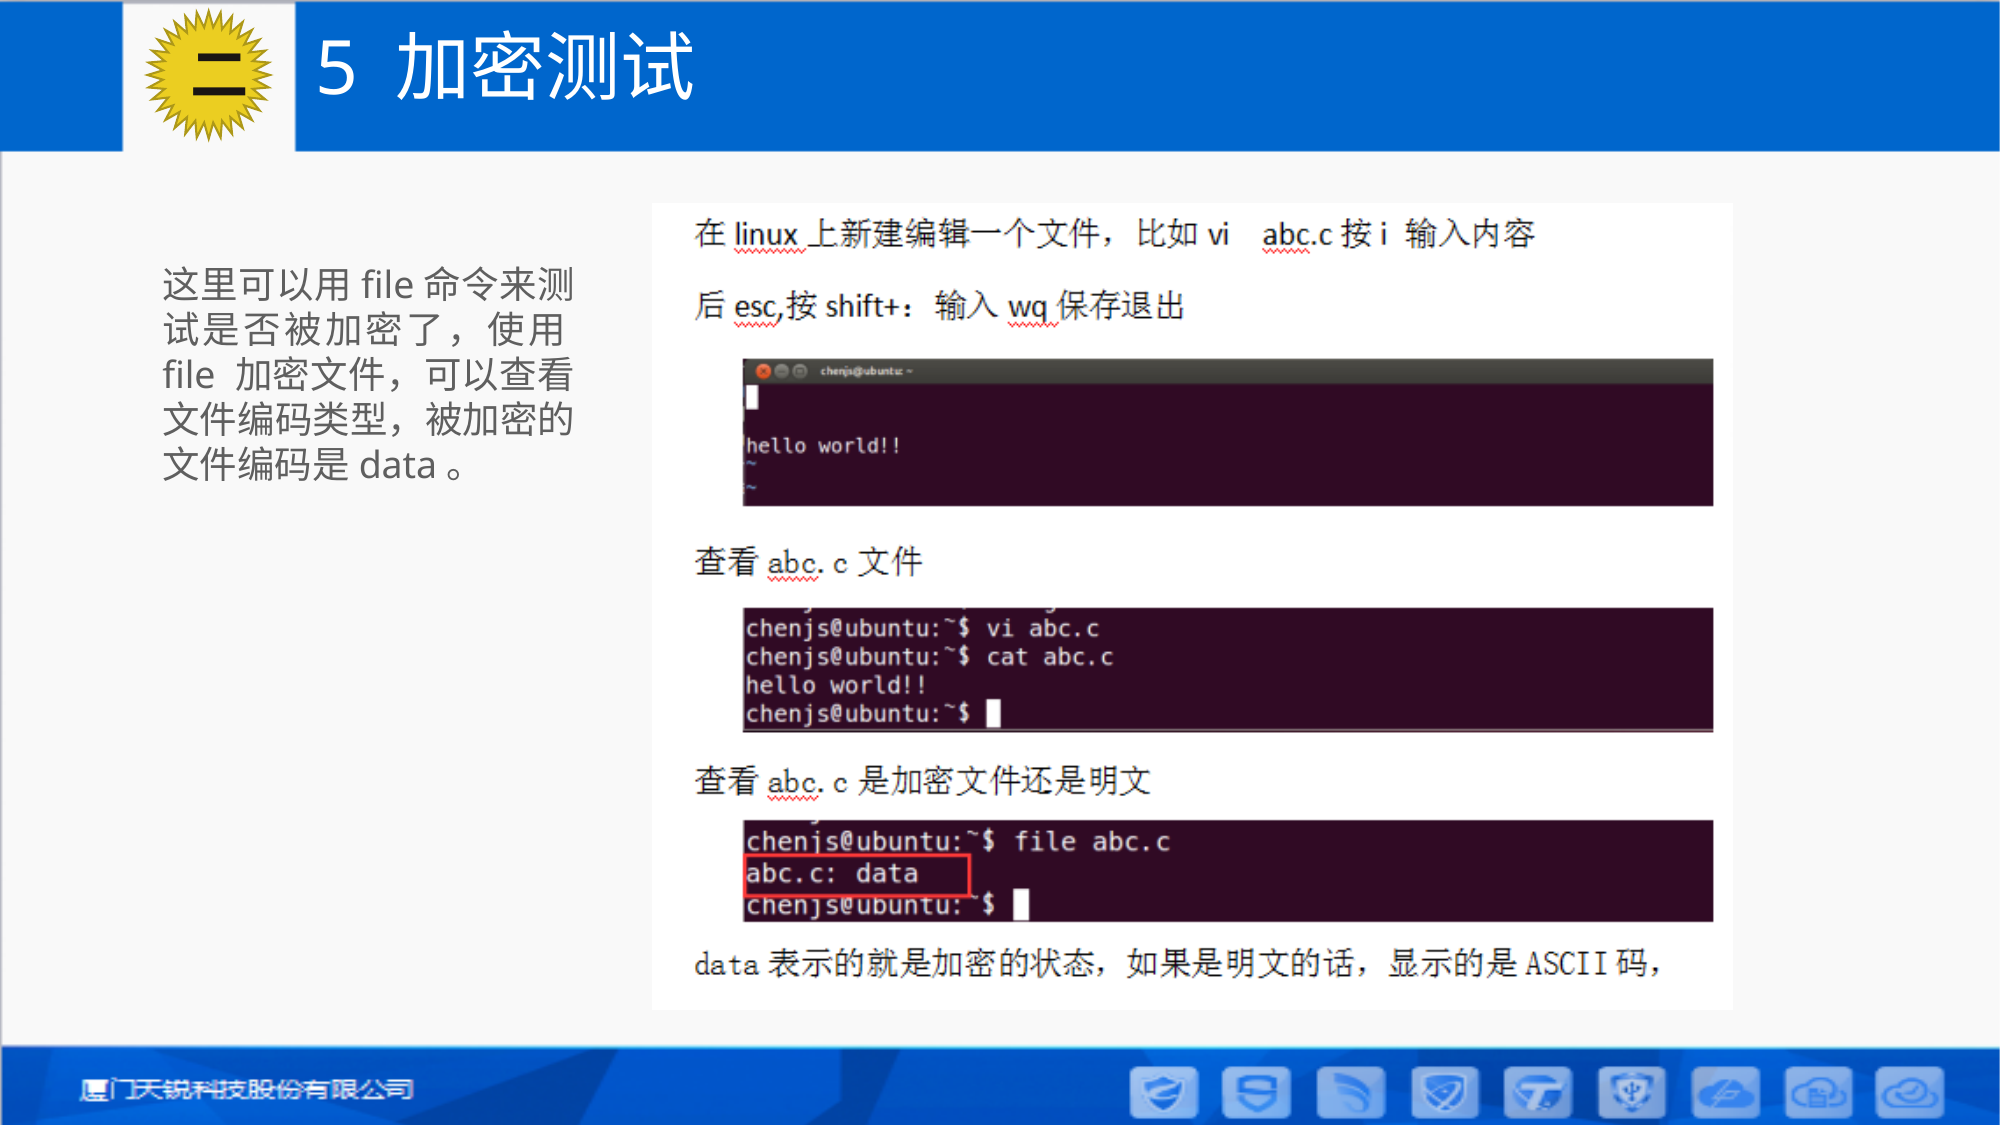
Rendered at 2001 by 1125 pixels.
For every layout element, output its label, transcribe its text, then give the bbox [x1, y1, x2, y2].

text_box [147, 11, 270, 139]
title 5 加密测试 [300, 0, 2000, 146]
text_box 这里可以用file命令来测试是否被加密了，使用file 加密文件，可以查看文件编码类型，被加密的文件编码是data。 [147, 253, 590, 494]
picture [0, 0, 2000, 1125]
